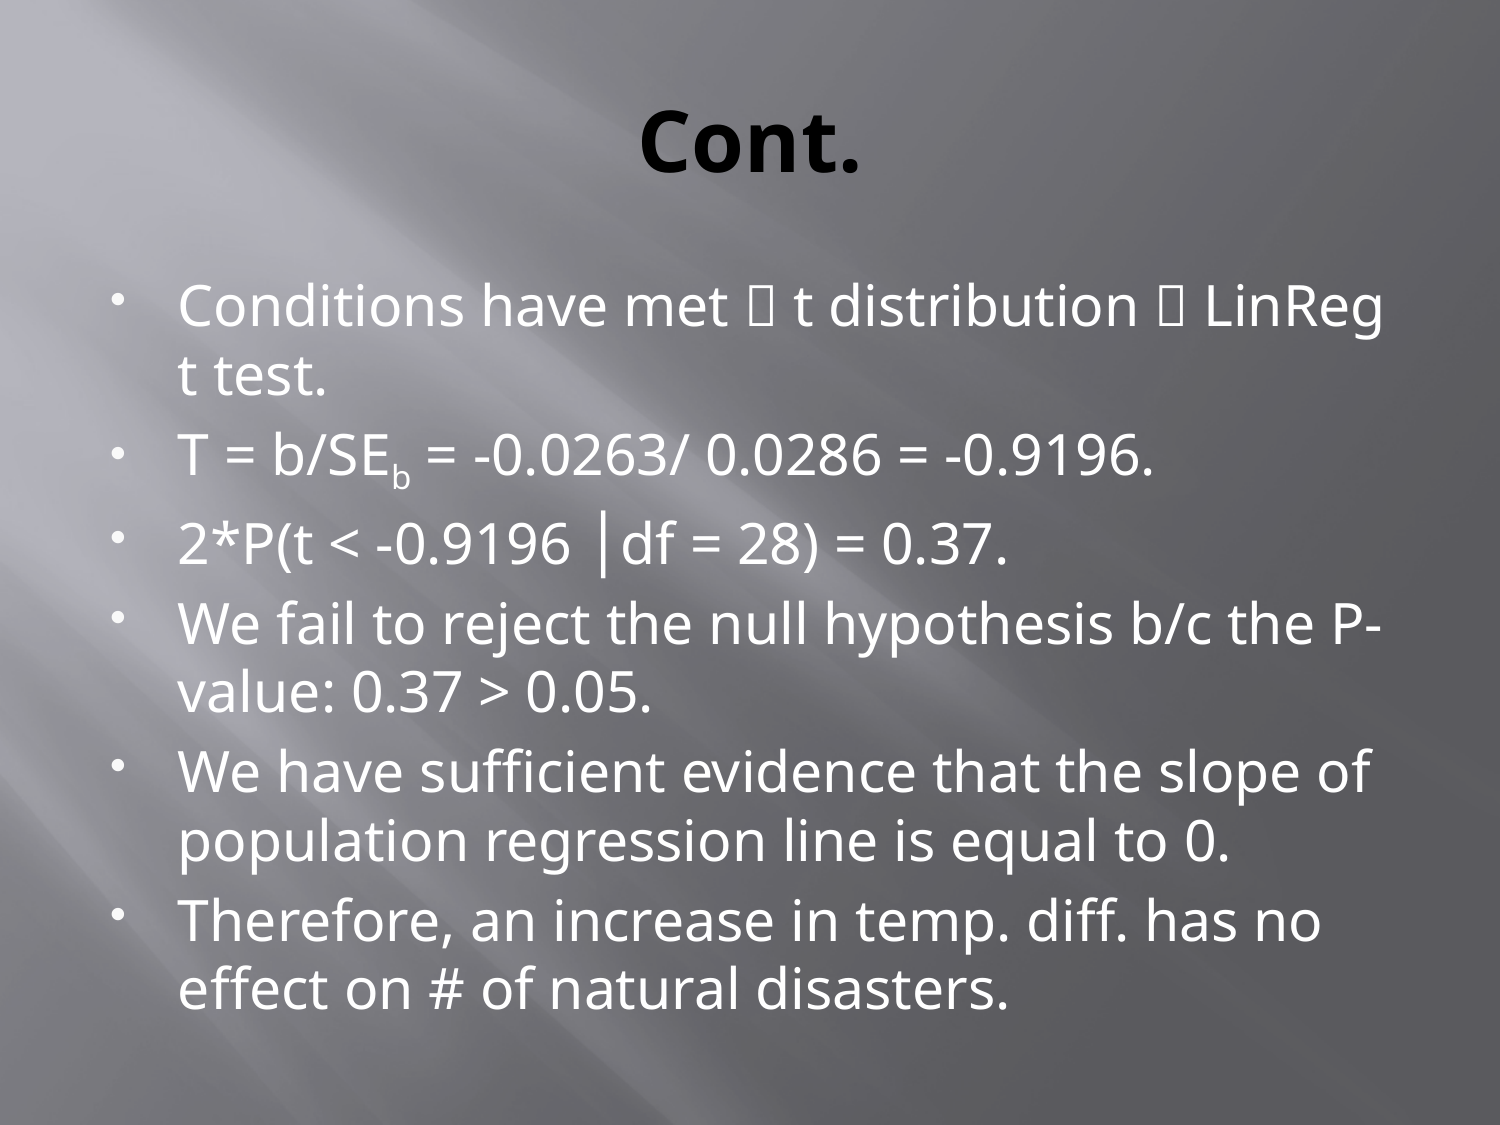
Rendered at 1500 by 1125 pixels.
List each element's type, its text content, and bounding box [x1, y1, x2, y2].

list Conditions have met  t distribution  LinReg t test. T = b/SEb = -0.0263/ 0.0286 = -0.9196. 2*P(t < -0.9196 │df = 28) = 0.37. We fail to reject the null hypothesis b/c the P-value: 0.37 > 0.05. We have sufficient evidence that the slope of population regression line is equal to 0. Therefore, an increase in temp. diff. has no effect on # of natural disasters. [75, 262, 1425, 1035]
title Cont. [75, 45, 1425, 233]
